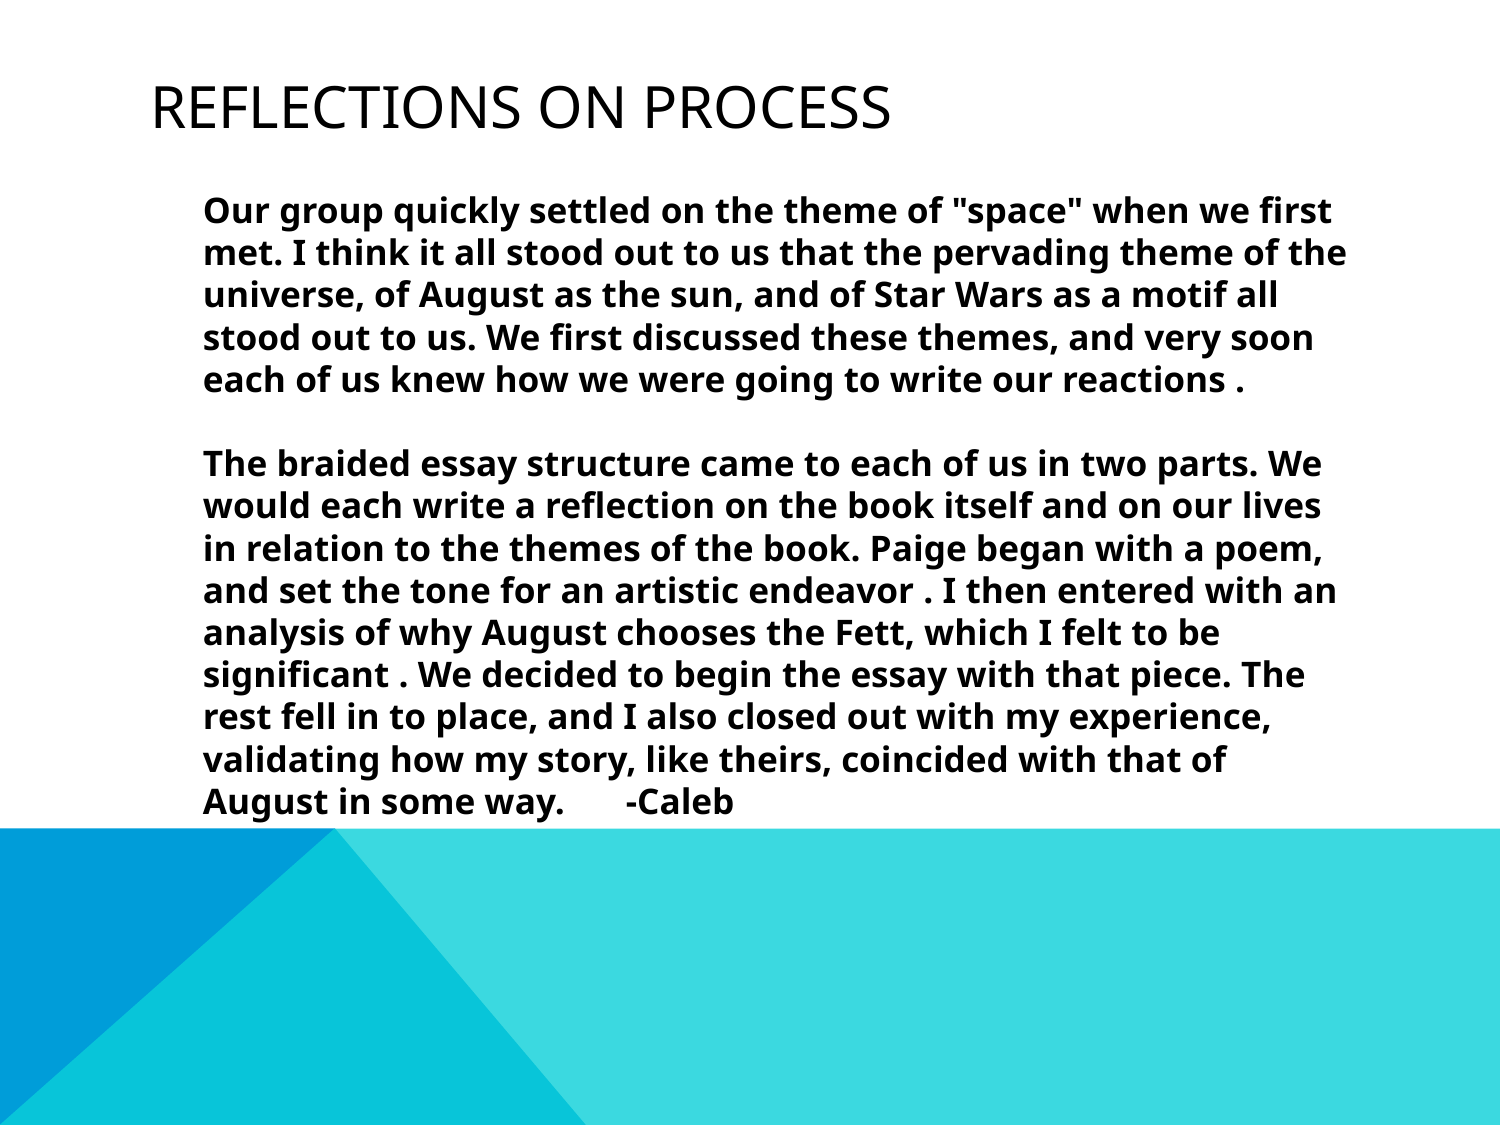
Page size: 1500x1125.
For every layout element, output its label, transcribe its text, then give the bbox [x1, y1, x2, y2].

title Reflections on process [135, 60, 1369, 150]
list Our group quickly settled on the theme of "space" when we first met. I think it all stood out to us that the pervading theme of the universe, of August as the sun, and of Star Wars as a motif all stood out to us. We first discussed these themes, and very soon each of us knew how we were going to write our reactions . The braided essay structure came to each of us in two parts. We would each write a reflection on the book itself and on our lives in relation to the themes of the book. Paige began with a poem, and set the tone for an artistic endeavor . I then entered with an analysis of why August chooses the Fett, which I felt to be significant . We decided to begin the essay with that piece. The rest fell in to place, and I also closed out with my experience, validating how my story, like theirs, coincided with that of August in some way. -Caleb [135, 180, 1369, 838]
